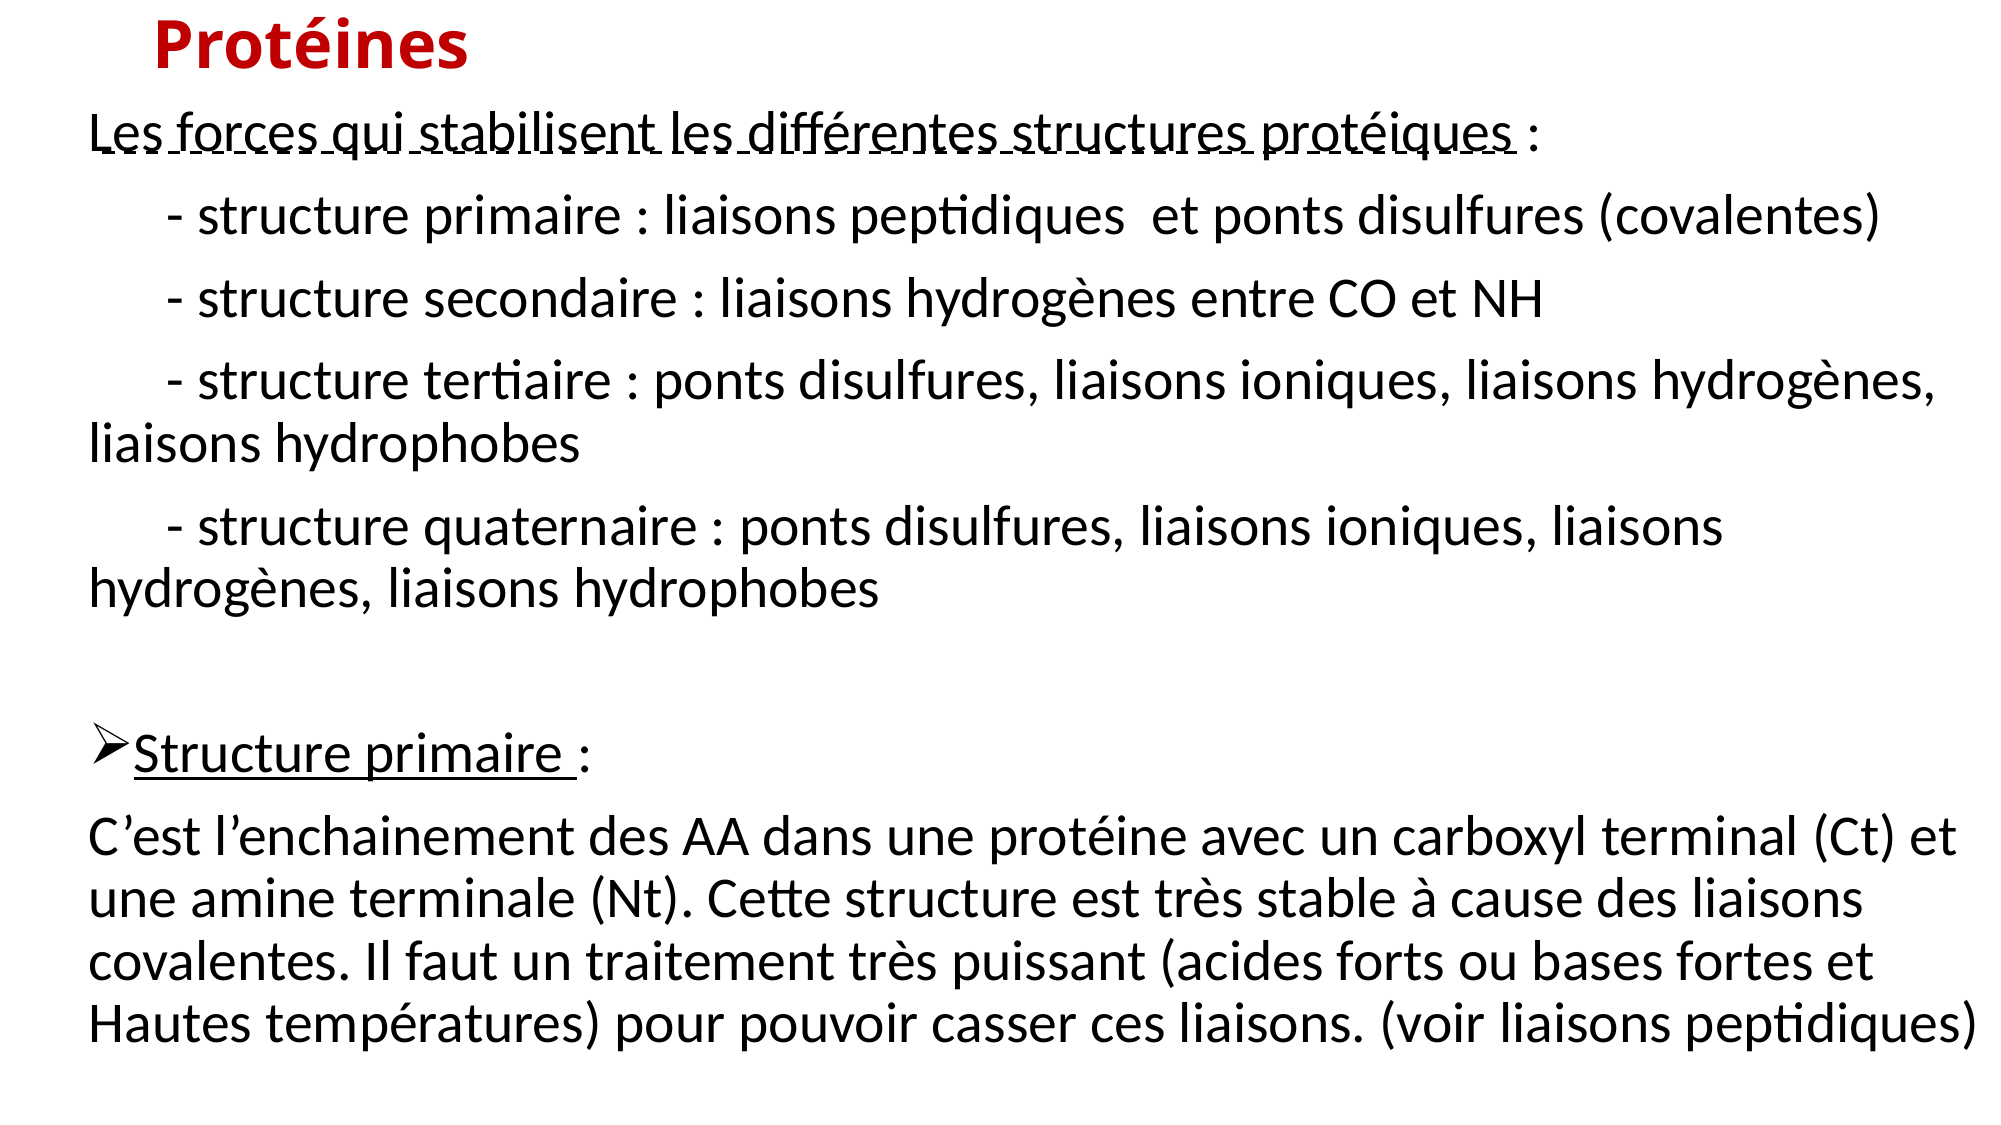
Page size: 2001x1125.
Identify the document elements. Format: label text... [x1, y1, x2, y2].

list Les forces qui stabilisent les différentes structures protéiques : - structure primaire : liaisons peptidiques et ponts disulfures (covalentes) - structure secondaire : liaisons hydrogènes entre CO et NH - structure tertiaire : ponts disulfures, liaisons ioniques, liaisons hydrogènes, liaisons hydrophobes - structure quaternaire : ponts disulfures, liaisons ioniques, liaisons hydrogènes, liaisons hydrophobes Structure primaire : C’est l’enchainement des AA dans une protéine avec un carboxyl terminal (Ct) et une amine terminale (Nt). Cette structure est très stable à cause des liaisons covalentes. Il faut un traitement très puissant (acides forts ou bases fortes et Hautes températures) pour pouvoir casser ces liaisons. (voir liaisons peptidiques) [73, 94, 2000, 1125]
text_box Protéines [137, 0, 1863, 95]
